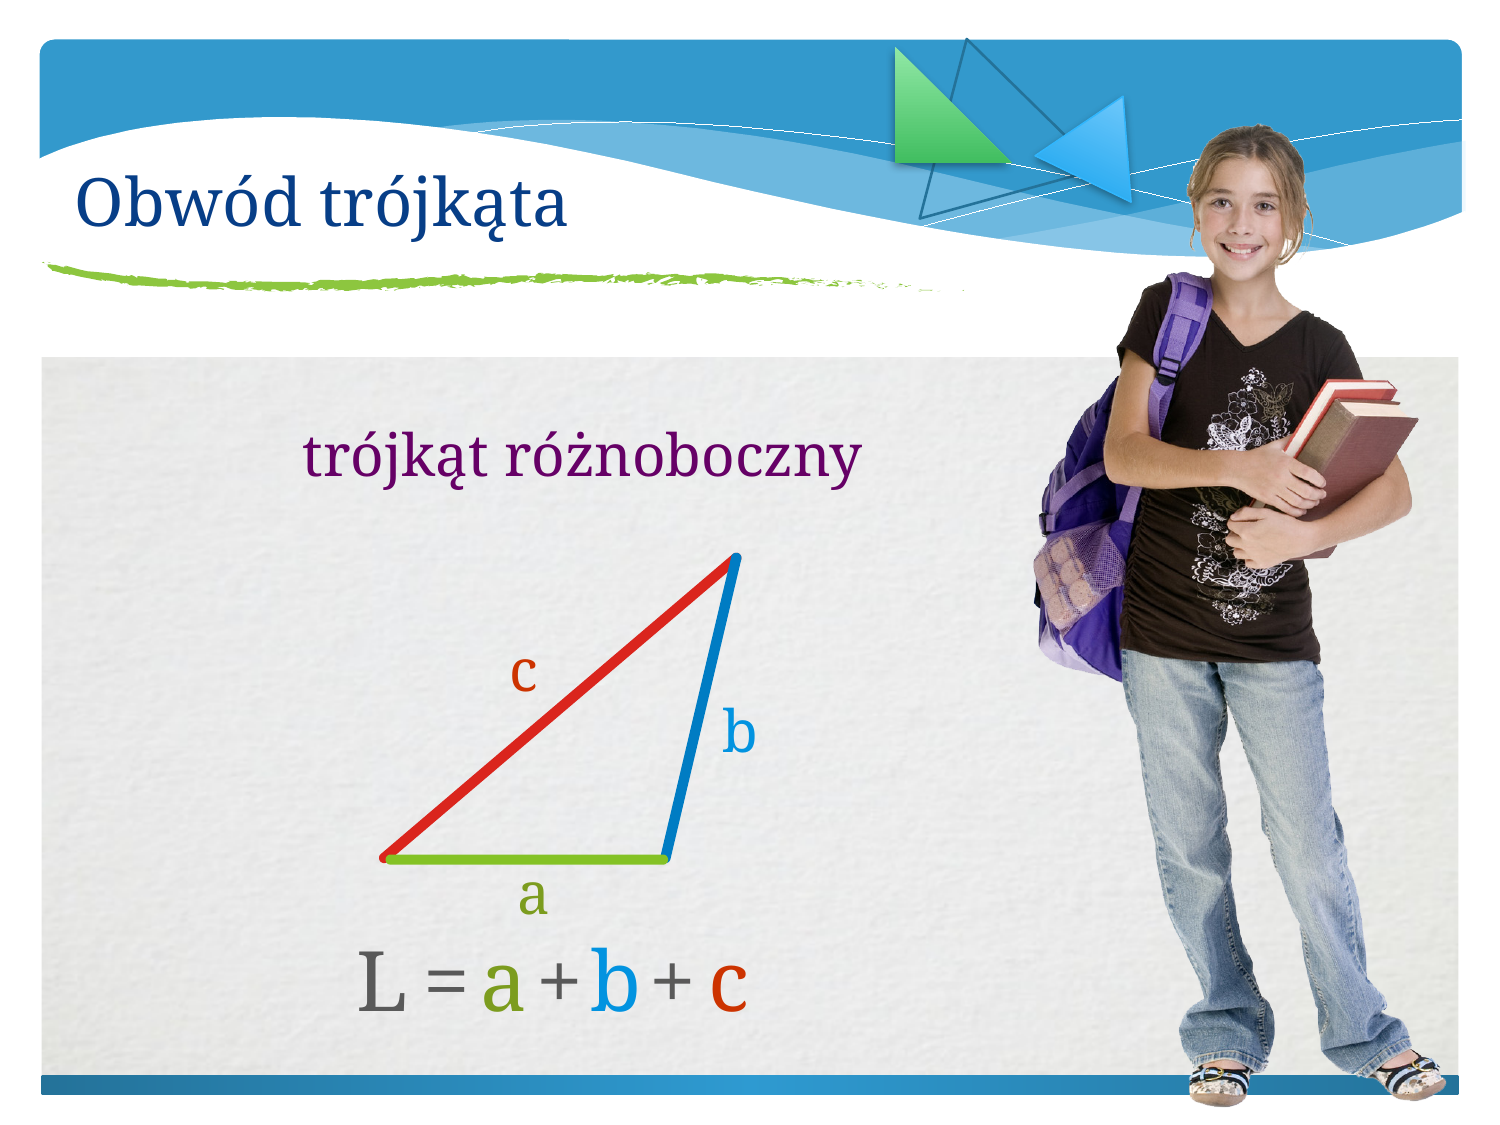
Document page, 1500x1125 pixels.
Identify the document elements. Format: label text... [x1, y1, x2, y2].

title Obwód trójkąta [59, 152, 818, 258]
picture [40, 32, 1500, 1125]
